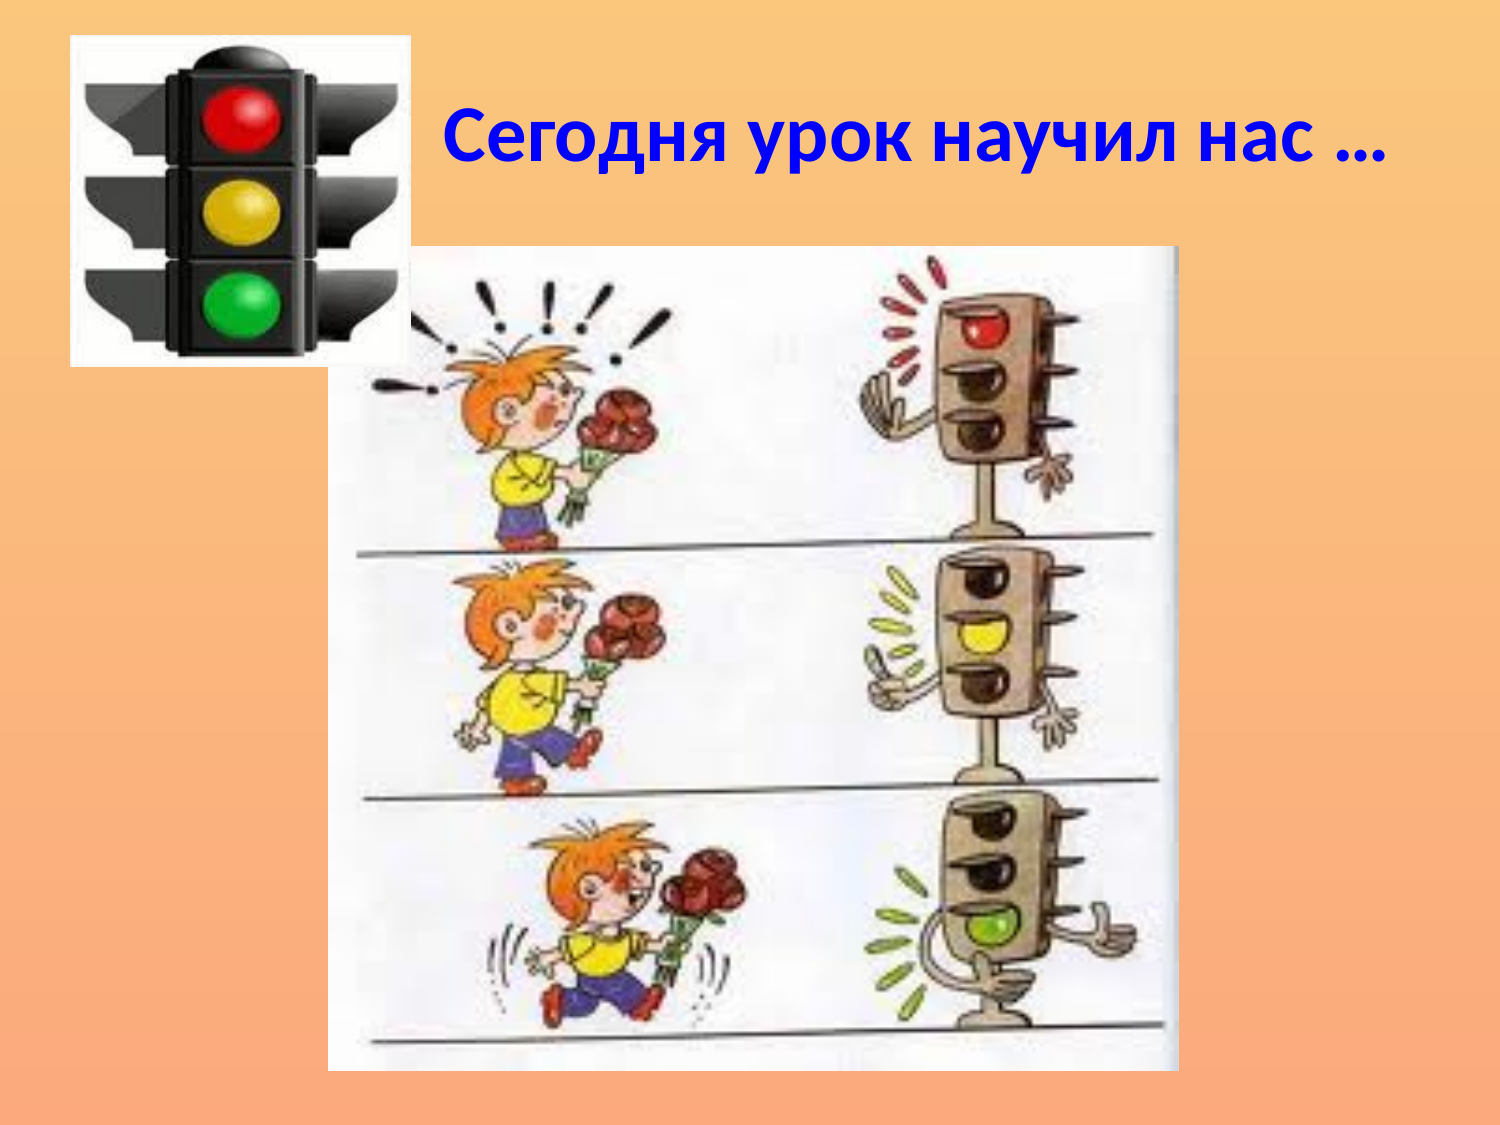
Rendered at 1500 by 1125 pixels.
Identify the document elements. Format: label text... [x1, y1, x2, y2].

title Сегодня урок научил нас … [412, 35, 1425, 223]
picture [327, 245, 1180, 1072]
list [70, 34, 411, 368]
